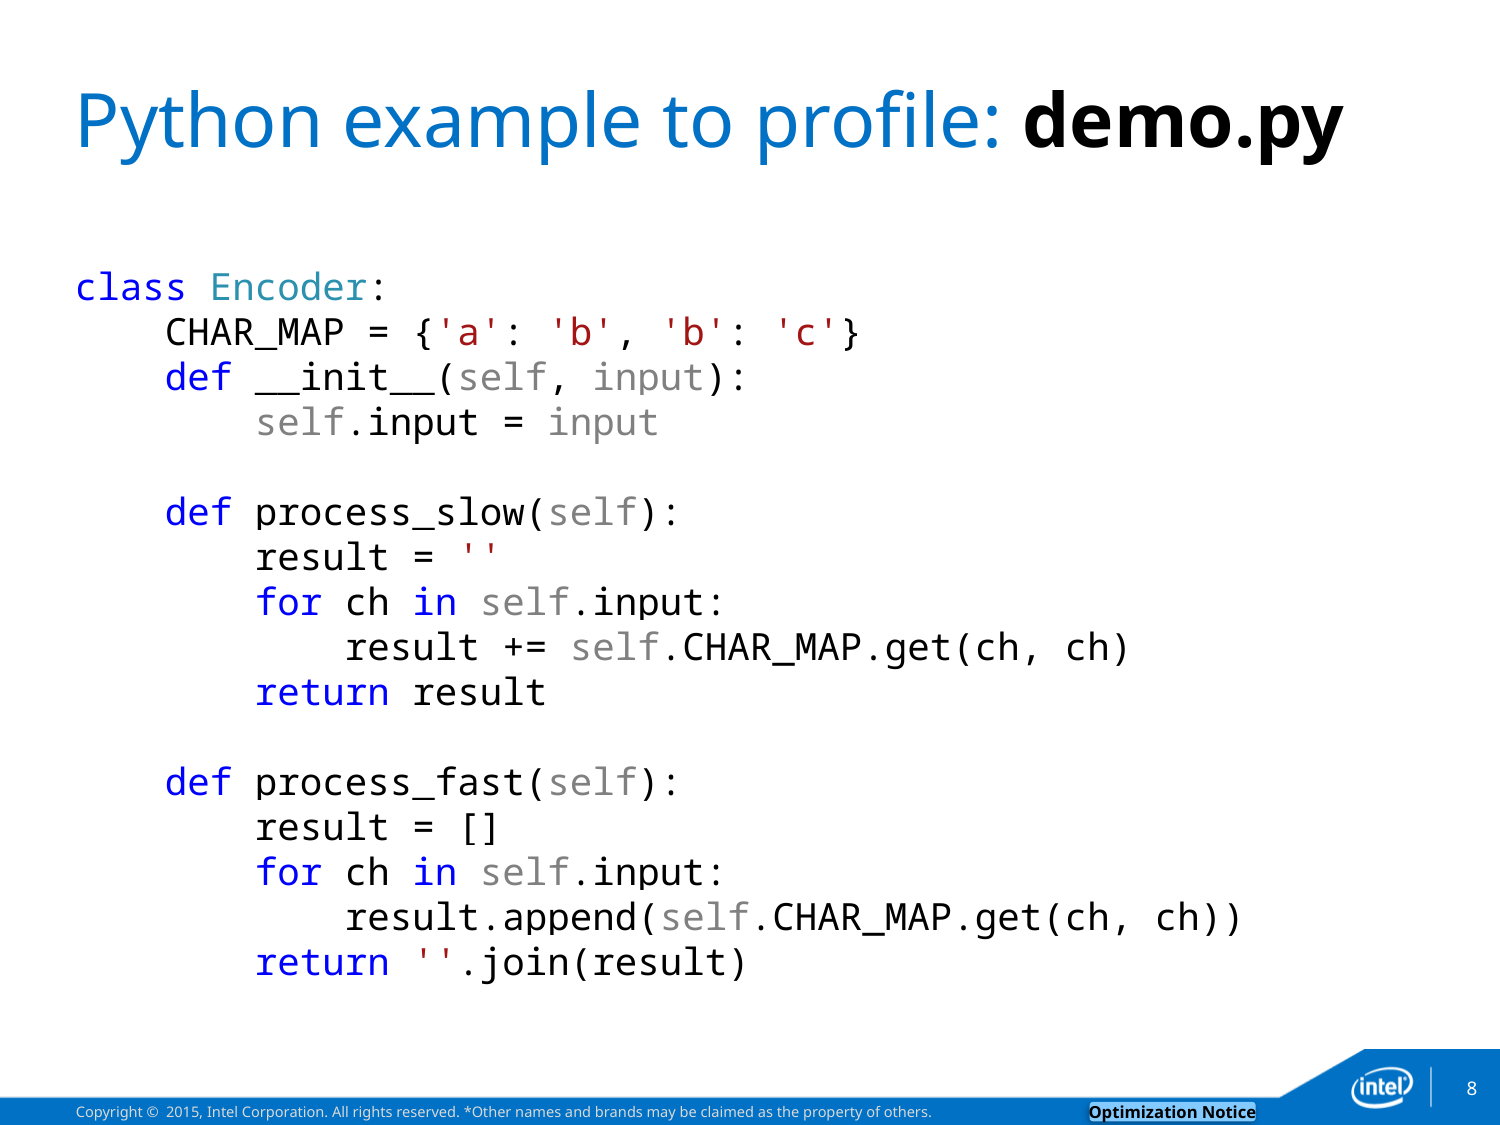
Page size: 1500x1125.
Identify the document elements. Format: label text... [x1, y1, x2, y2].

title Python example to profile: demo.py [74, 72, 1425, 261]
list class Encoder: CHAR_MAP = {'a': 'b', 'b': 'c'} def __init__(self, input): self.input = input def process_slow(self): result = '' for ch in self.input: result += self.CHAR_MAP.get(ch, ch) return result def process_fast(self): result = [] for ch in self.input: result.append(self.CHAR_MAP.get(ch, ch)) return ''.join(result) [74, 262, 1425, 1013]
picture [0, 1049, 1500, 1125]
slide_number 8 [1406, 1059, 1478, 1119]
